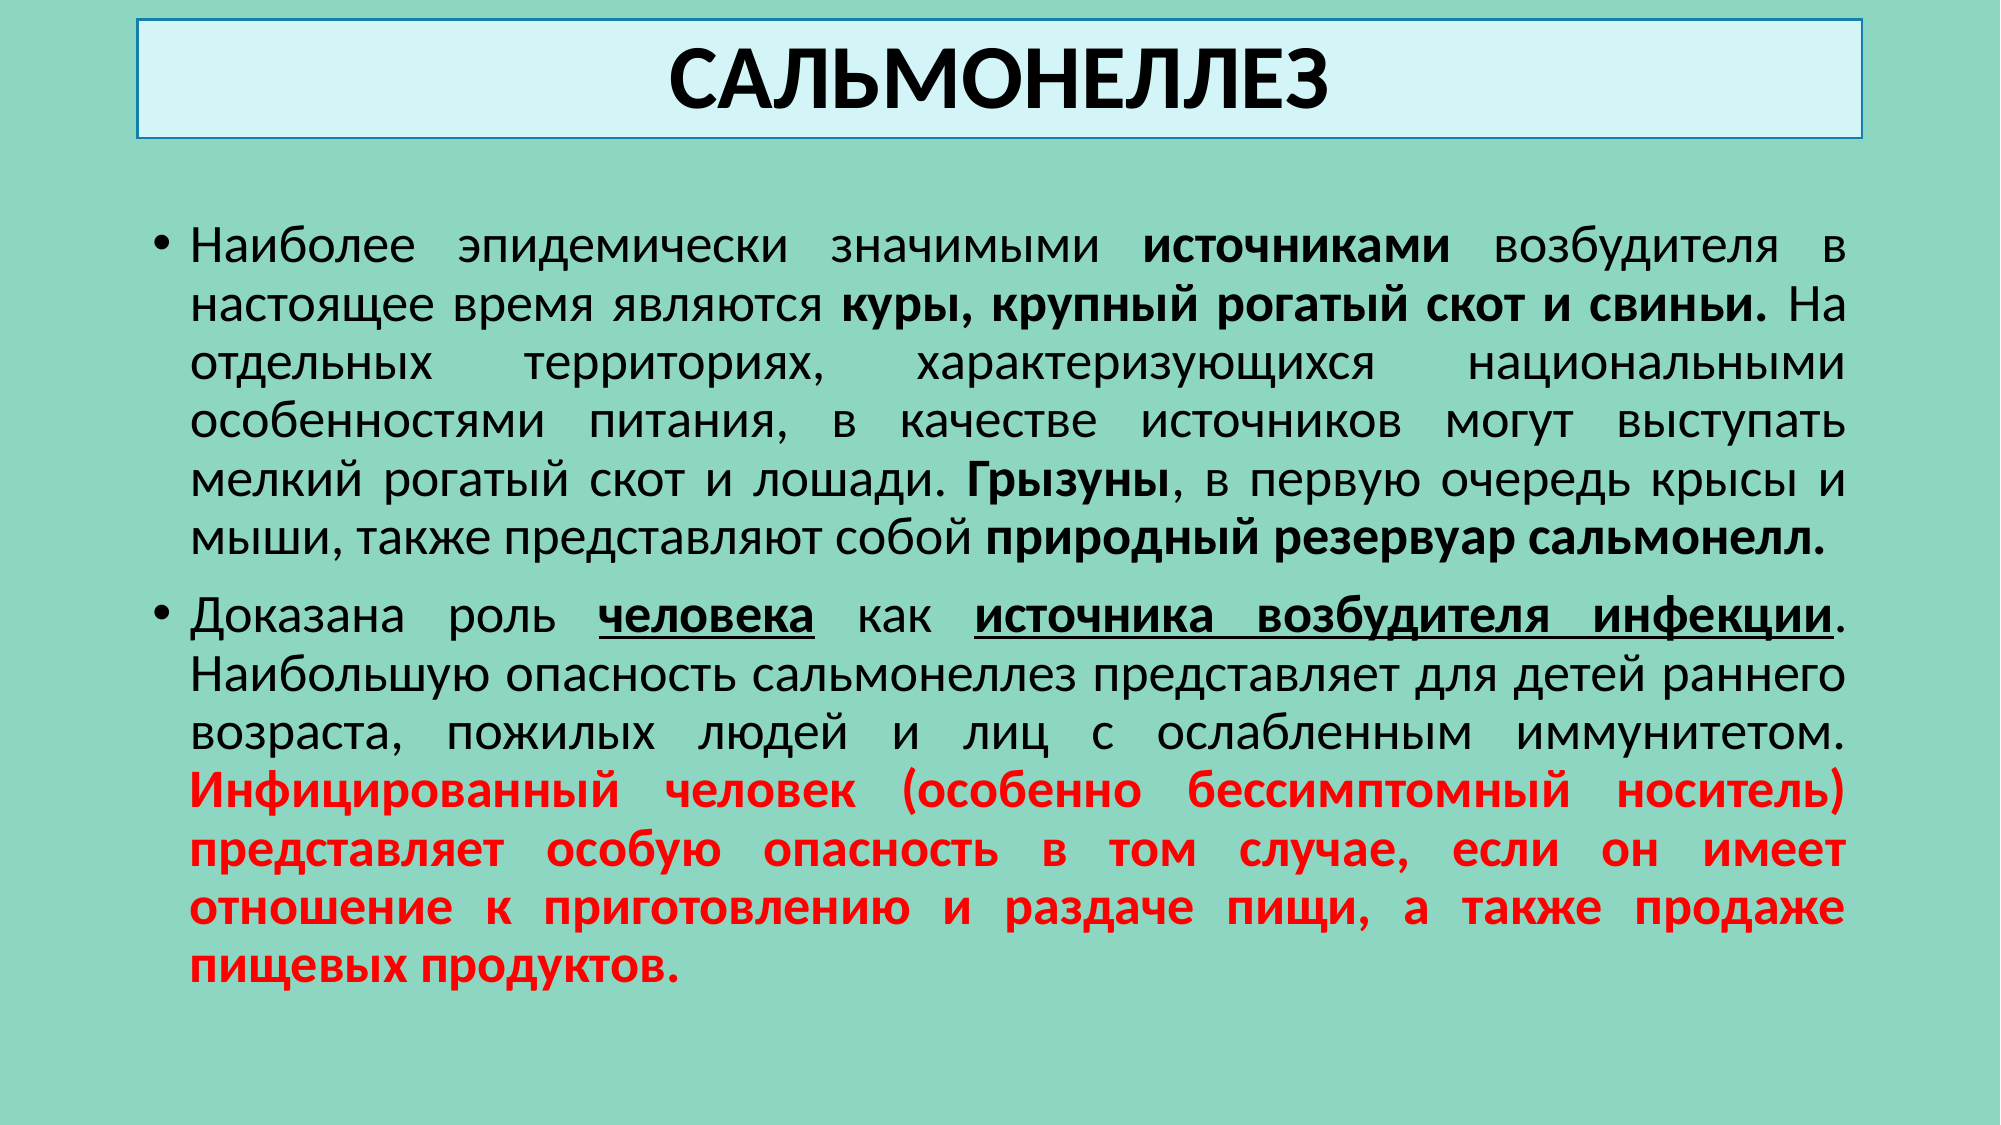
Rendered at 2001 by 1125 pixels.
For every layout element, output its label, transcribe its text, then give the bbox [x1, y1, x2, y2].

list Наиболее эпидемически значимыми источниками возбудителя в настоящее время являются куры, крупный рогатый скот и свиньи. На отдельных территориях, характеризующихся национальными особенностями питания, в качестве источников могут выступать мелкий рогатый скот и лошади. Грызуны, в первую очередь крысы и мыши, также представляют собой природный резервуар сальмонелл. Доказана роль человека как источника возбудителя инфекции. Наибольшую опасность сальмонеллез представляет для детей раннего возраста, пожилых людей и лиц с ослабленным иммунитетом. Инфицированный человек (особенно бессимптомный носитель) представляет особую опасность в том случае, если он имеет отношение к приготовлению и раздаче пищи, а также продаже пищевых продуктов. [137, 208, 1863, 1014]
title САЛЬМОНЕЛЛЕЗ [136, 18, 1863, 139]
